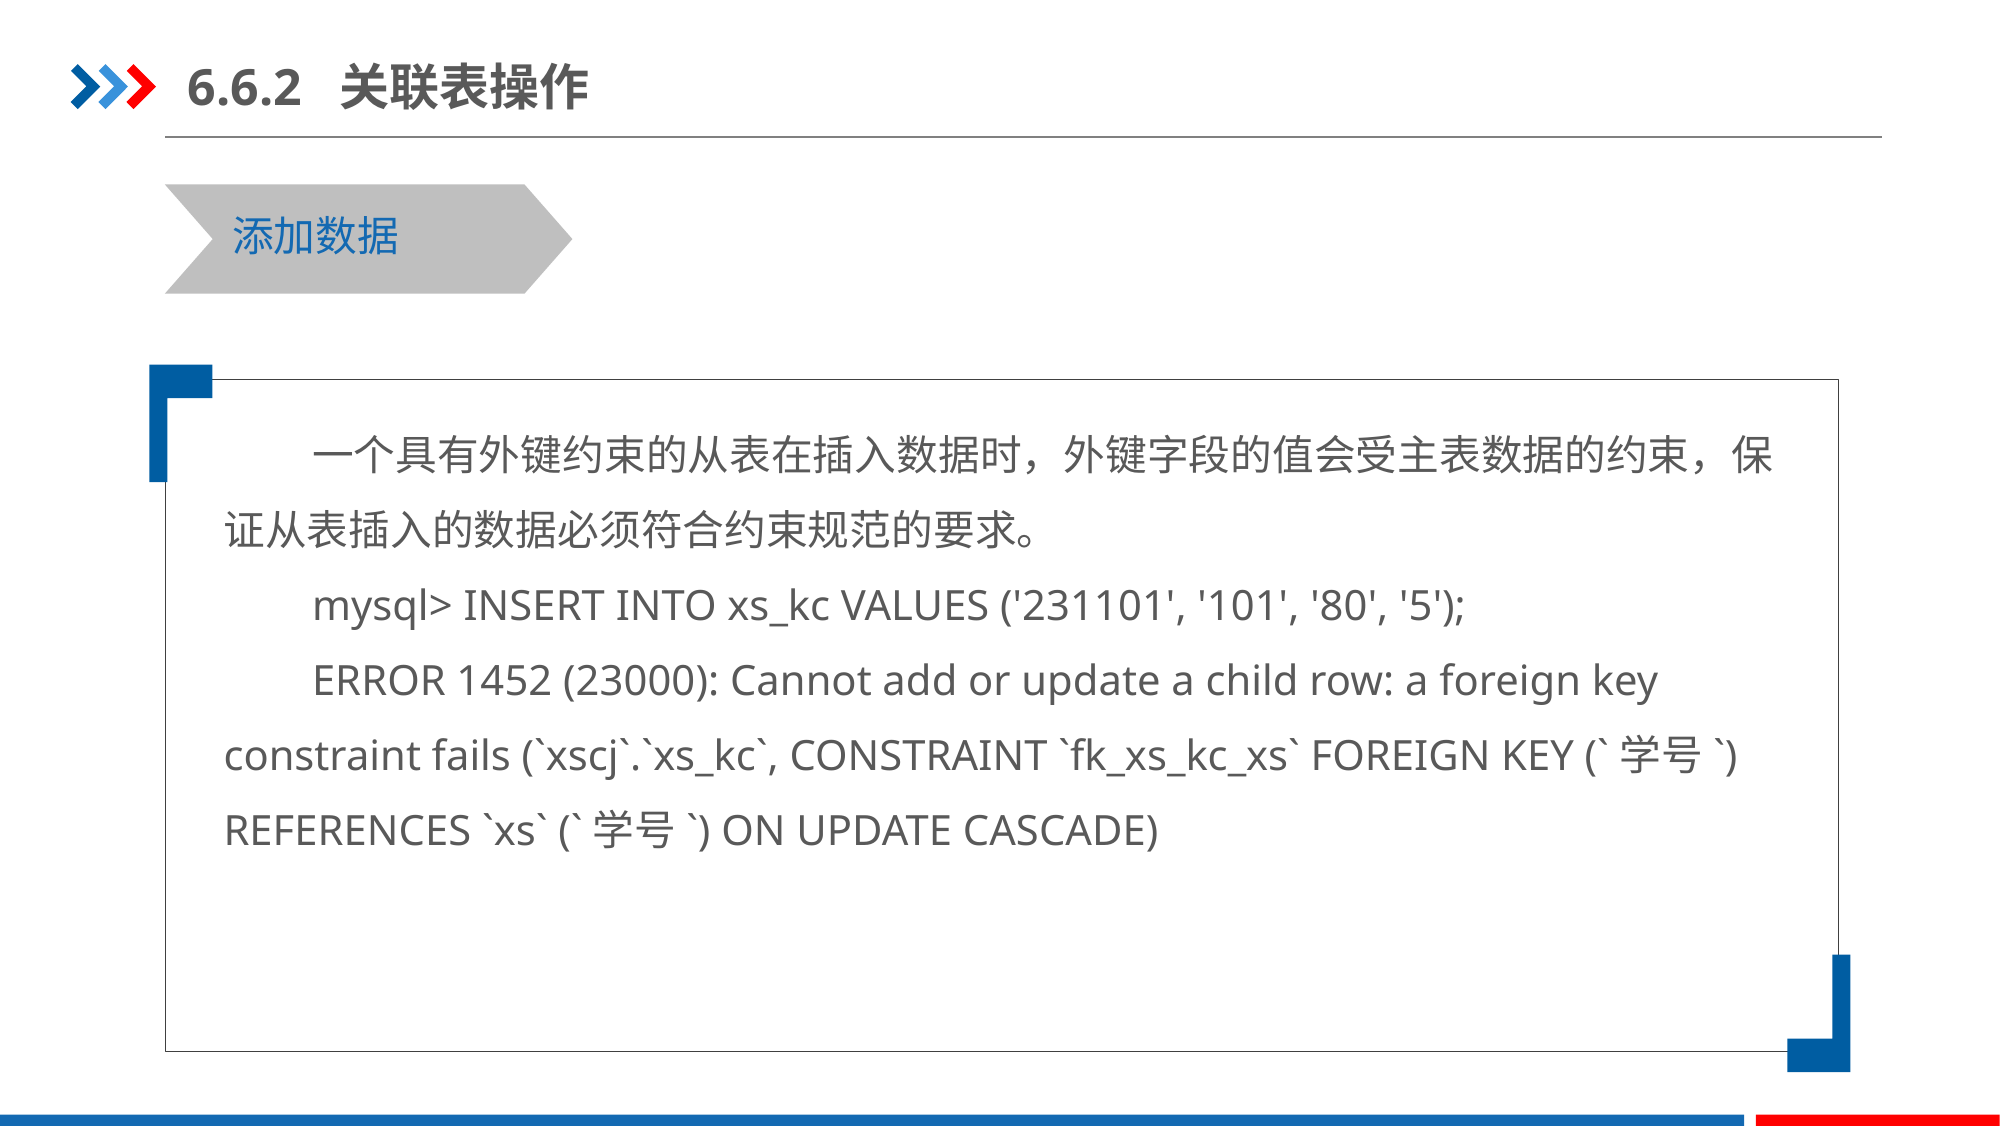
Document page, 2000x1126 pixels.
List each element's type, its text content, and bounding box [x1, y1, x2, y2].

text_box [147, 363, 215, 484]
text_box 添加数据 [217, 202, 414, 267]
text_box 6.6.2 关联表操作 [187, 43, 827, 127]
text_box [1785, 953, 1852, 1074]
text_box [164, 184, 573, 294]
text_box [163, 378, 1841, 1053]
